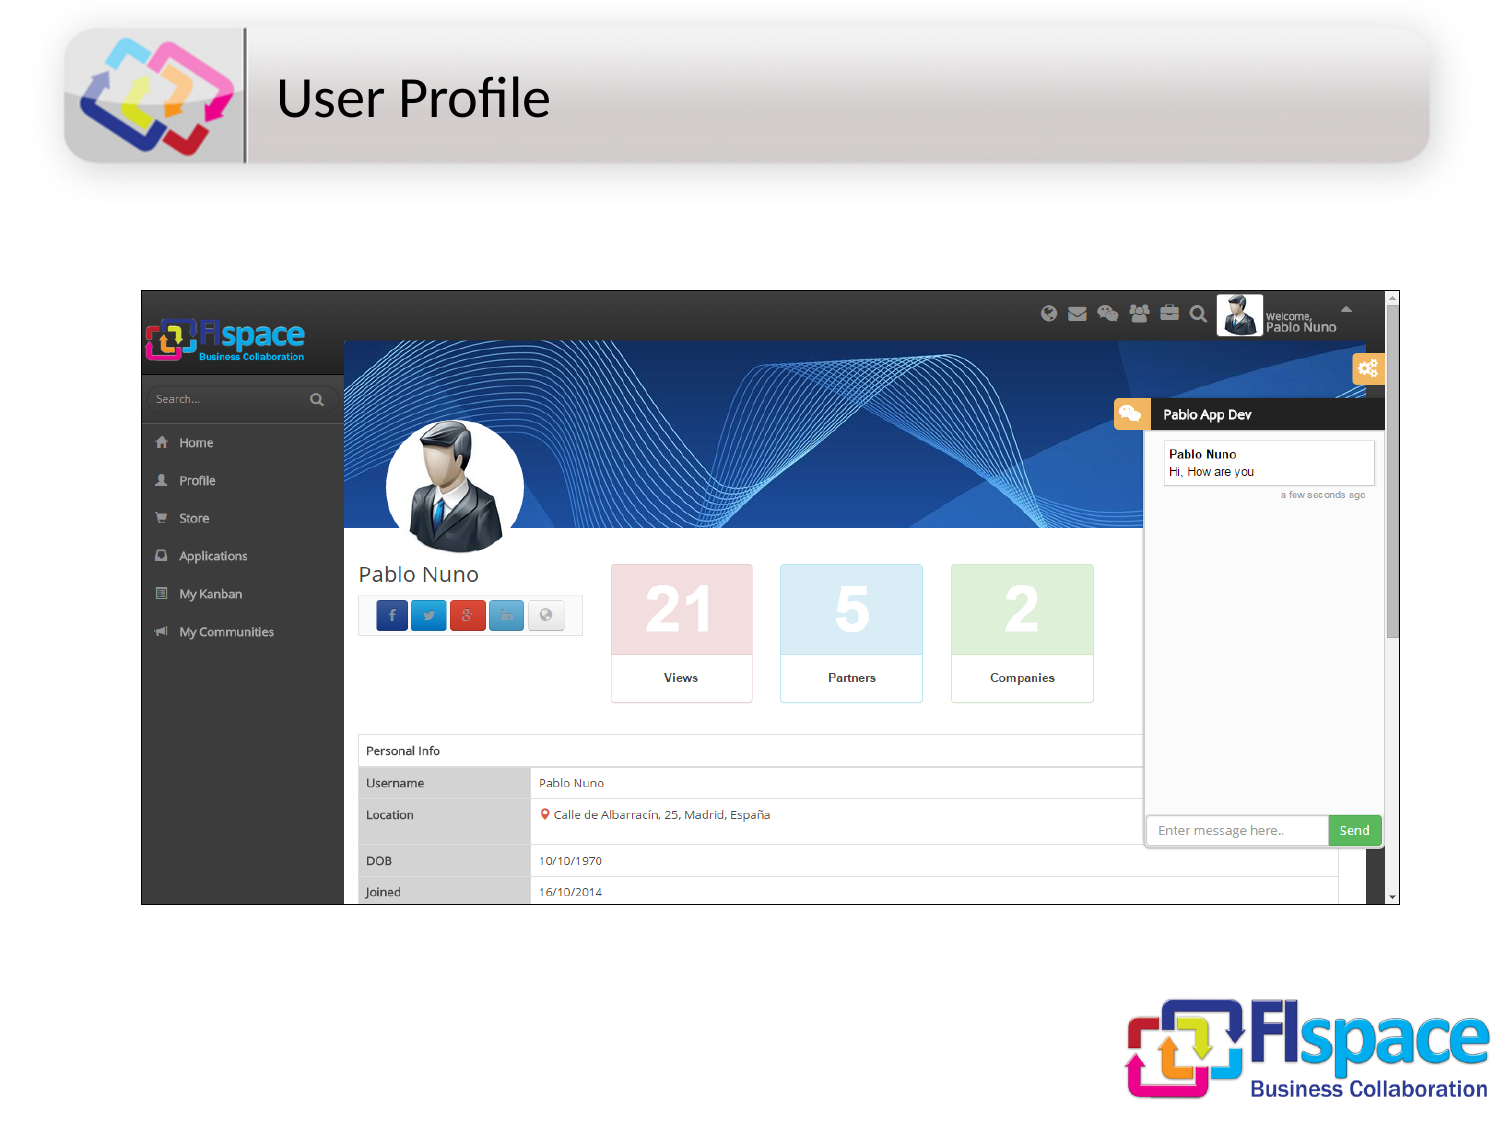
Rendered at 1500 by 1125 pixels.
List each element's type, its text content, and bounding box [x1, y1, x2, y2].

picture [1118, 993, 1496, 1101]
picture [0, 0, 1500, 253]
picture [141, 290, 1400, 906]
title User Profile [261, 39, 1401, 149]
